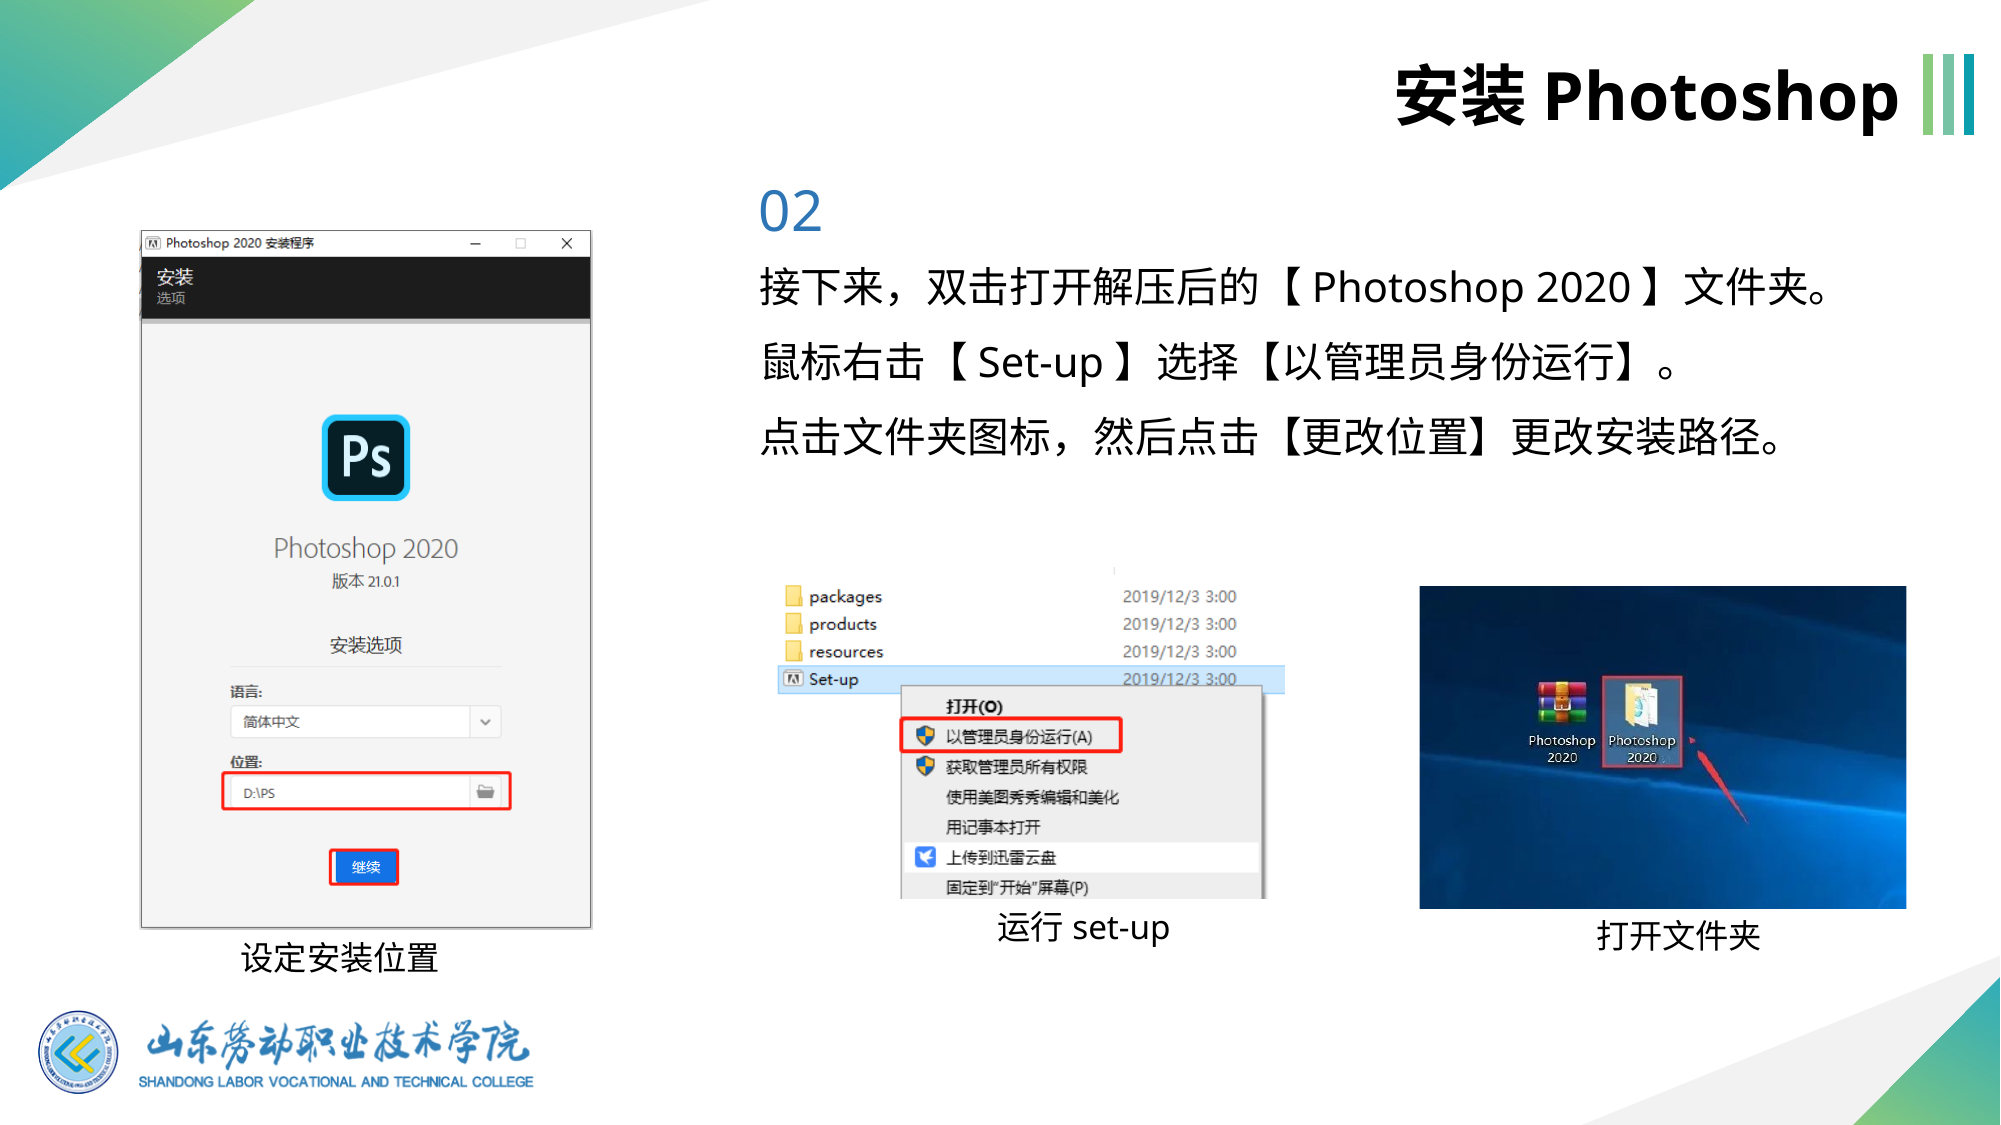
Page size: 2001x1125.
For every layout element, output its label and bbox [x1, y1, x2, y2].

text_box [0, 0, 2000, 1125]
picture [139, 230, 593, 930]
picture [38, 1010, 550, 1094]
text_box [759, 174, 1959, 319]
picture [774, 567, 1285, 899]
picture [1419, 586, 1907, 909]
text_box [1928, 54, 1969, 136]
